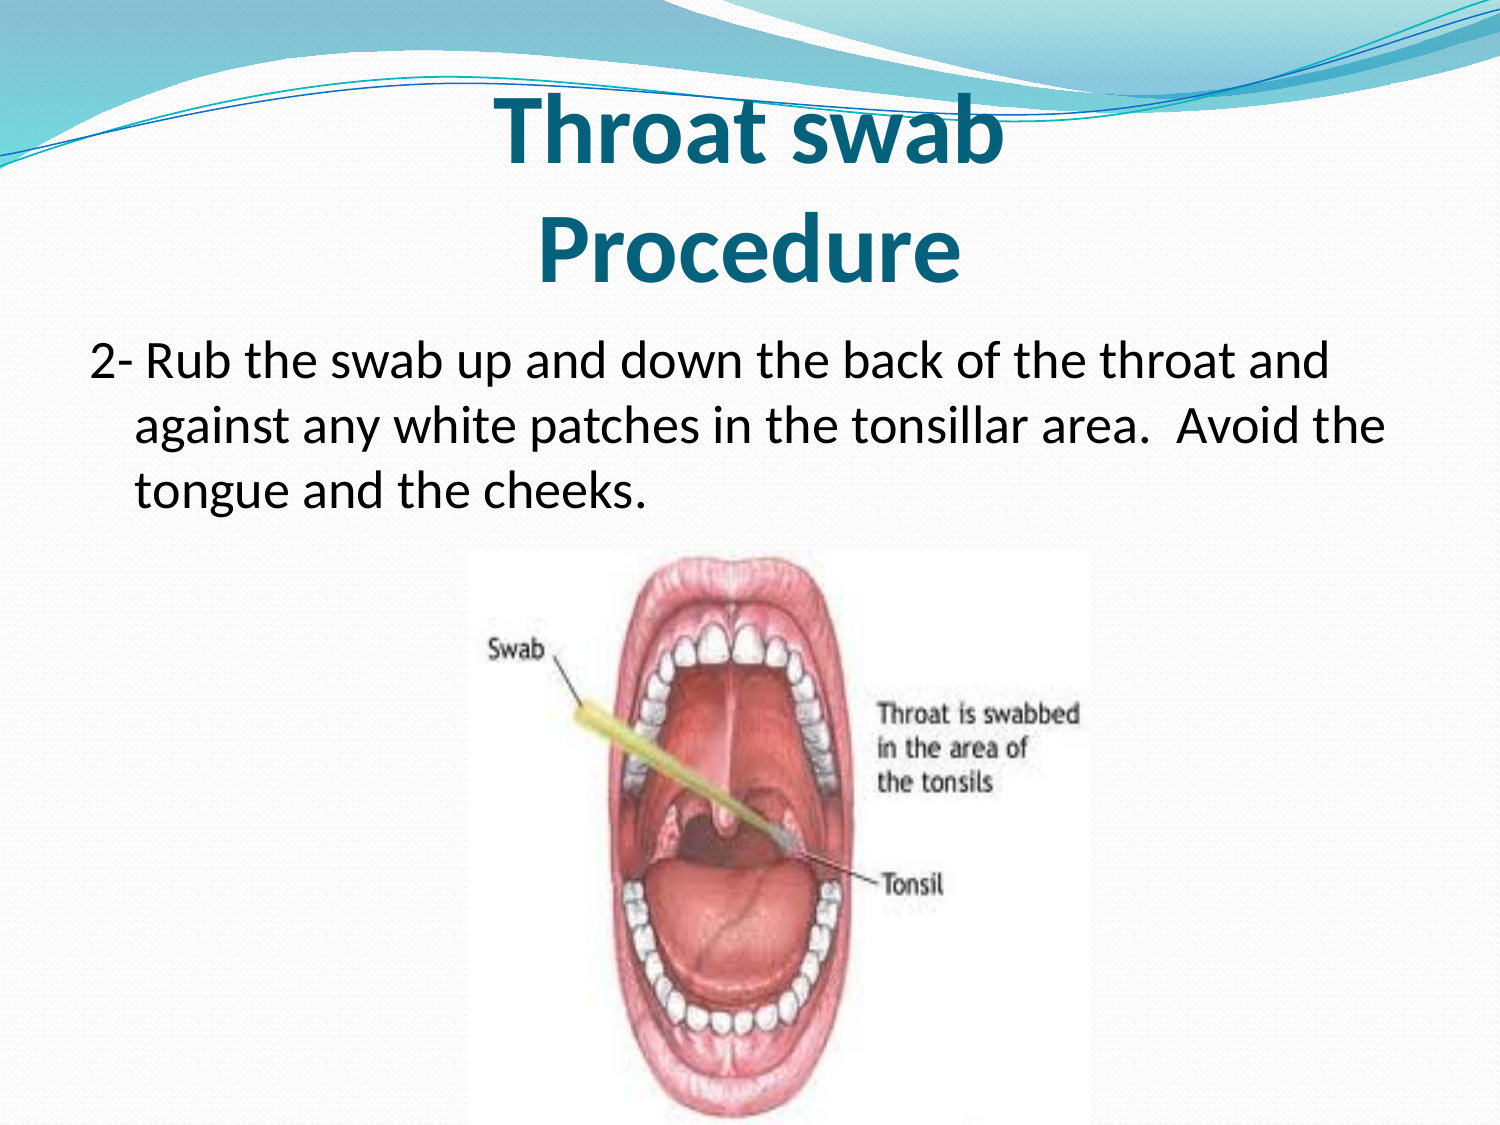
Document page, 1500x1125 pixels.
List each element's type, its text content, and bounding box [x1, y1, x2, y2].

picture [468, 550, 1091, 1125]
title Throat swab Procedure [75, 115, 1425, 303]
list 2- Rub the swab up and down the back of the throat and against any white patches in the tonsillar area. Avoid the tongue and the cheeks. [75, 317, 1425, 1038]
